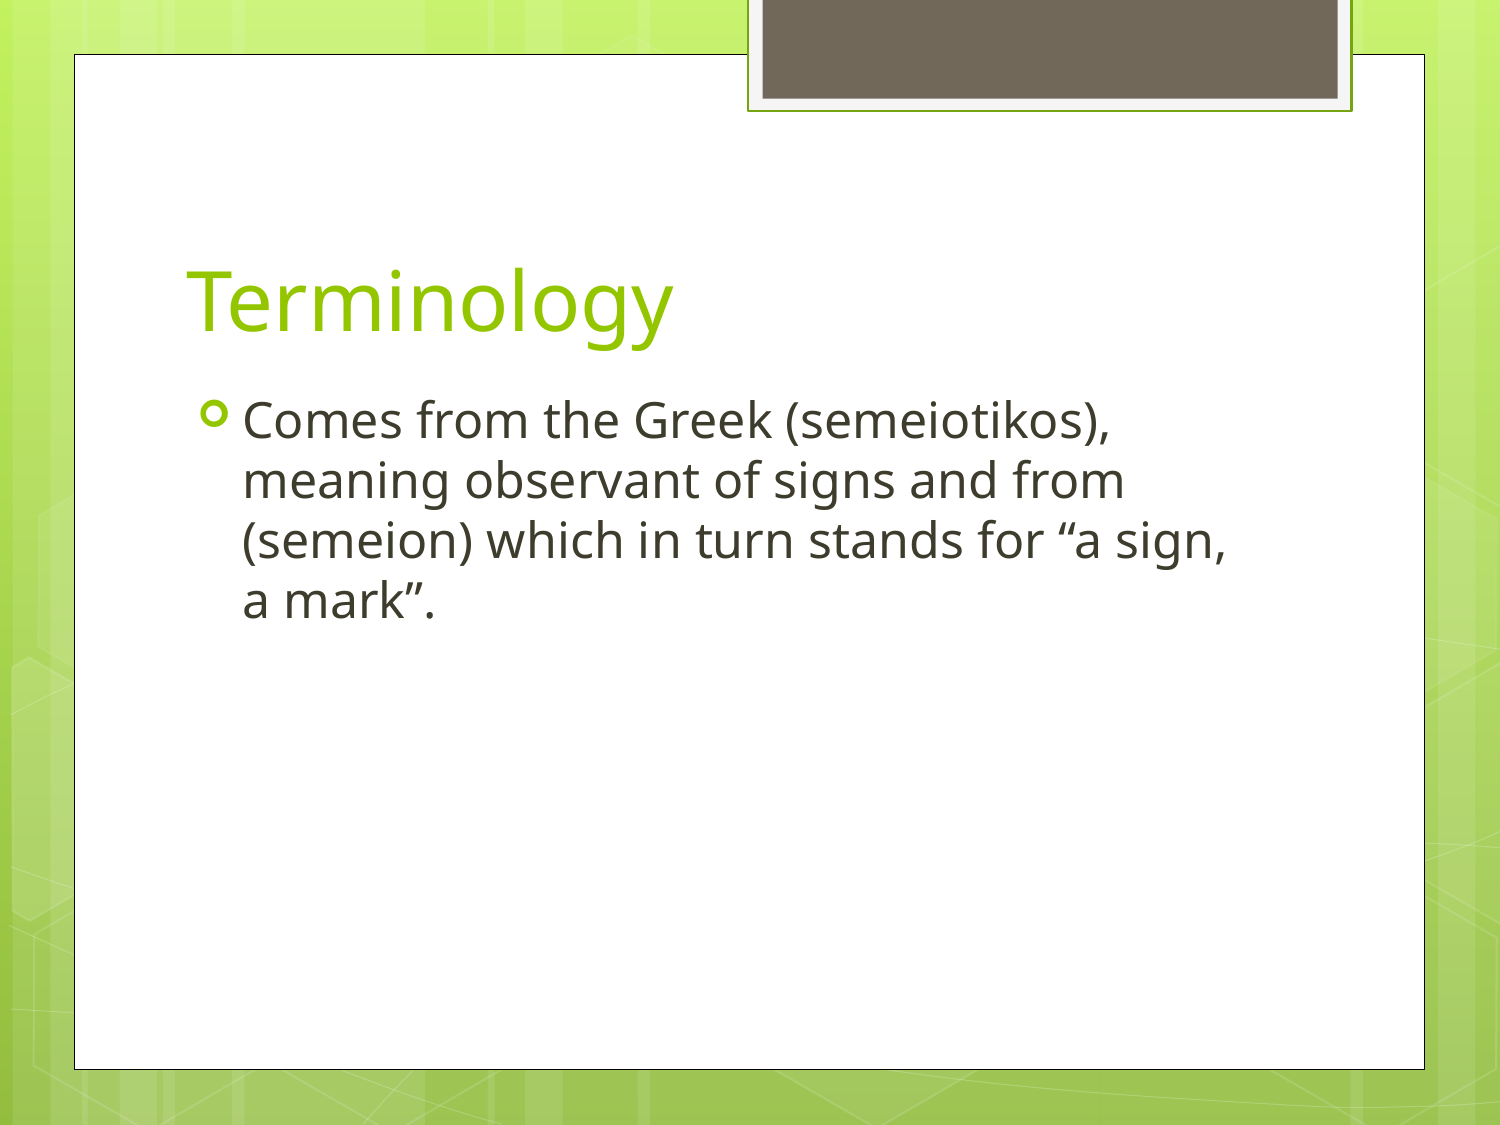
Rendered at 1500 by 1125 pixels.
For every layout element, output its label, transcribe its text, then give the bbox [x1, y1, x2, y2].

title Terminology [171, 168, 1324, 357]
list Comes from the Greek (semeiotikos), meaning observant of signs and from (semeion) which in turn stands for “a sign, a mark”. [171, 381, 1283, 957]
